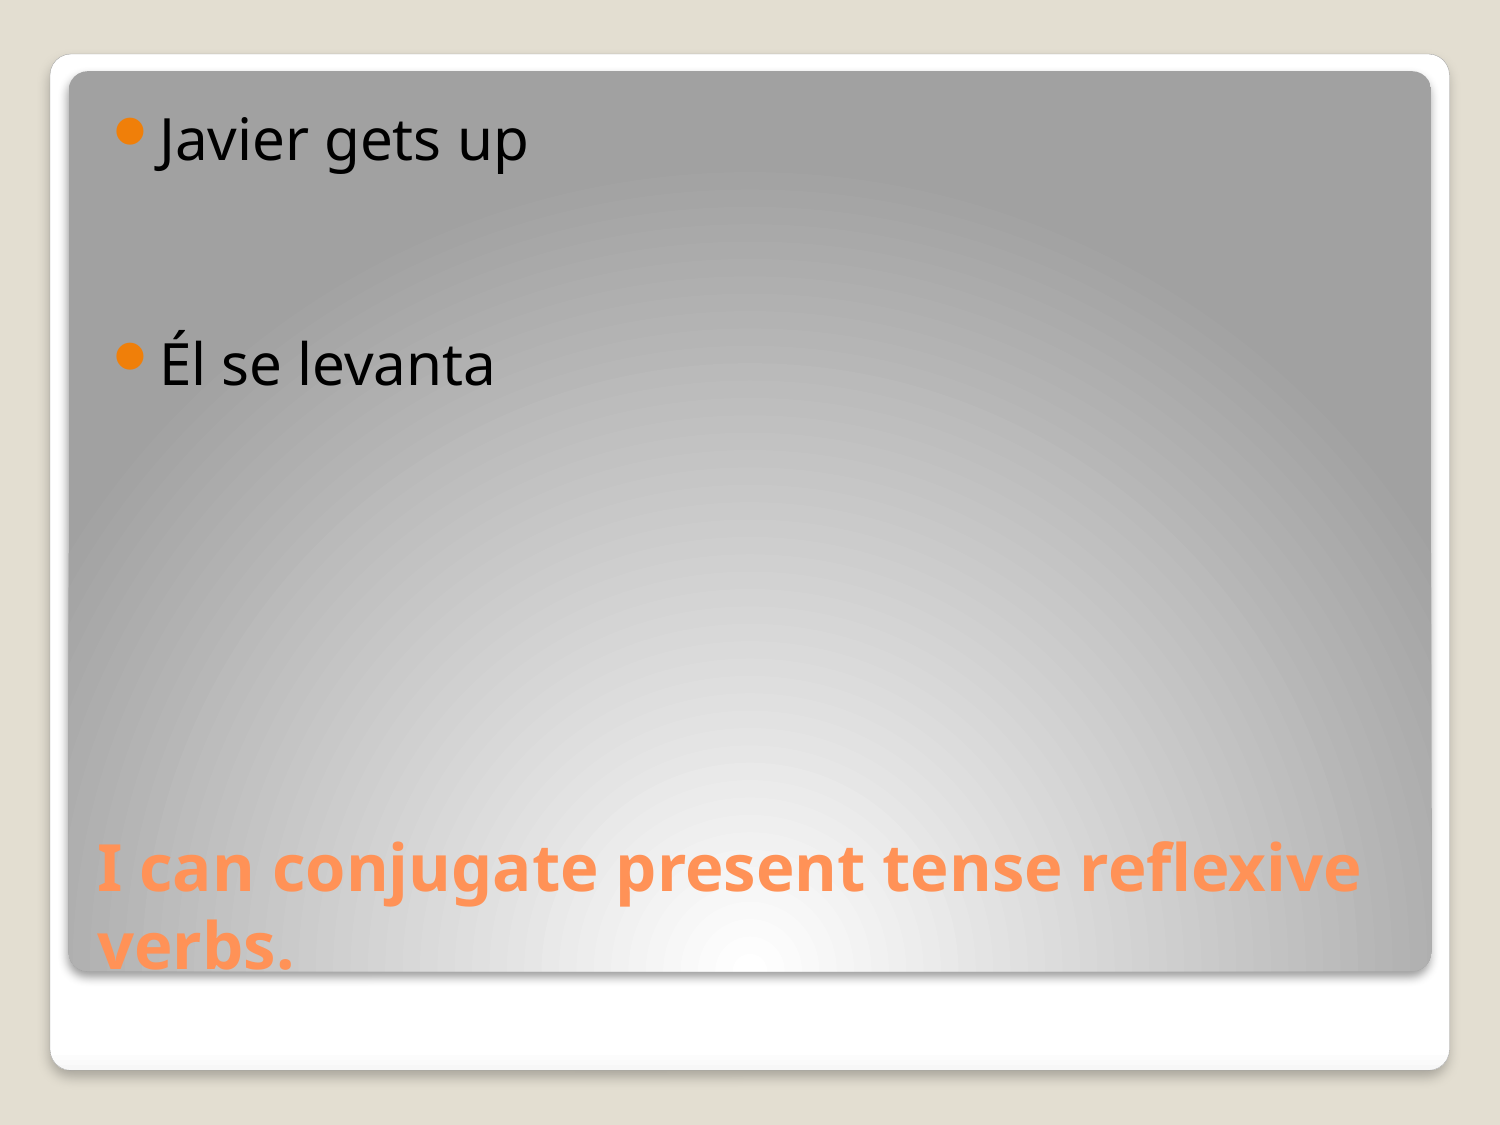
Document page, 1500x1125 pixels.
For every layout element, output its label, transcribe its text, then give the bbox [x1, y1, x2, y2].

title I can conjugate present tense reflexive verbs. [82, 817, 1425, 990]
list Javier gets up Él se levanta [82, 86, 1425, 774]
